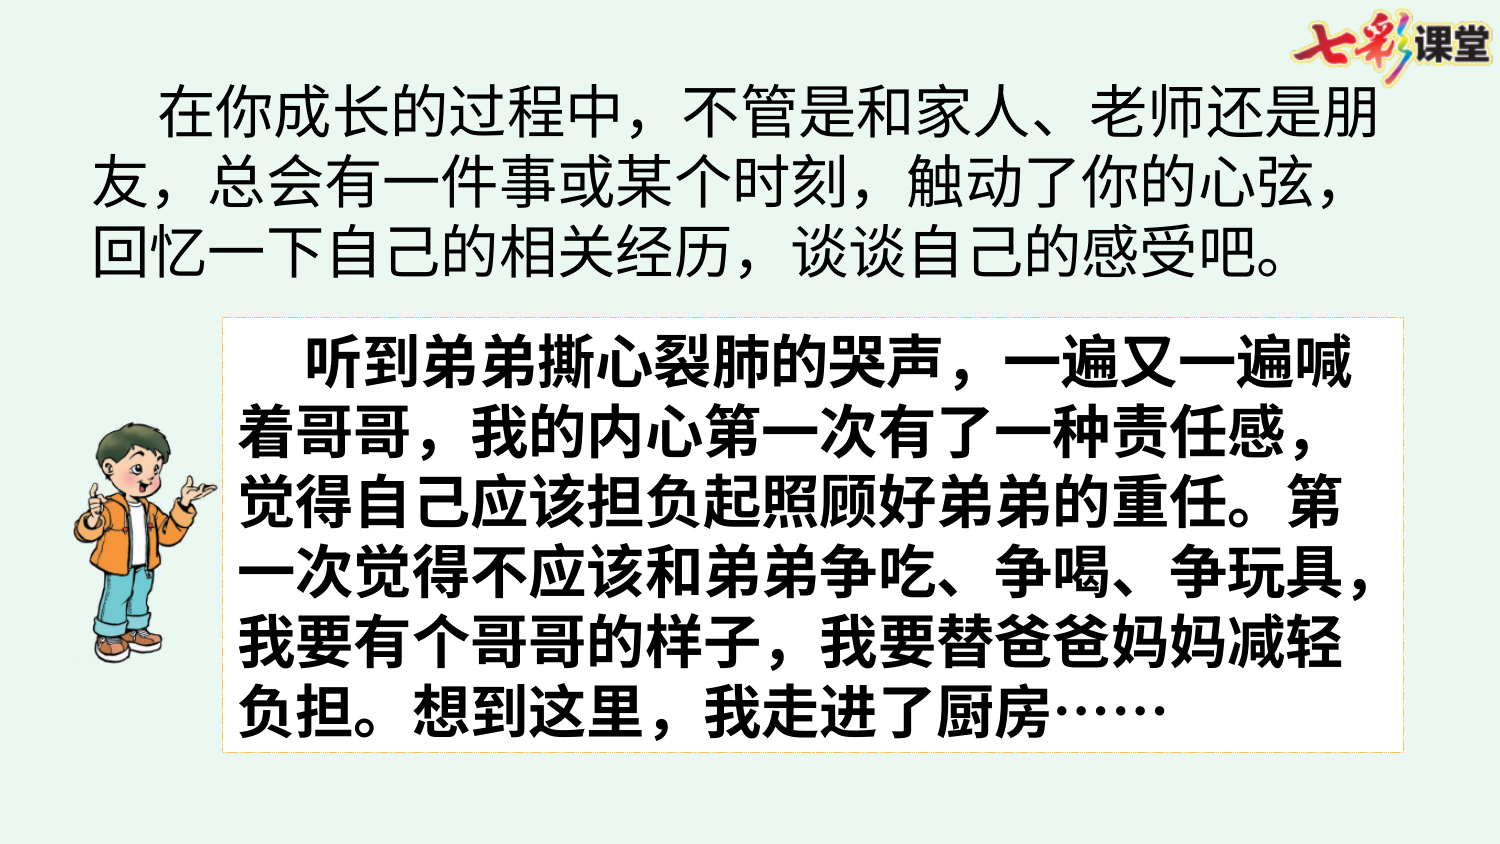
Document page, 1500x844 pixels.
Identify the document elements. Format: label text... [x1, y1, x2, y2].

text_box 在你成长的过程中，不管是和家人、老师还是朋友，总会有一件事或某个时刻，触动了你的心弦，回忆一下自己的相关经历，谈谈自己的感受吧。 [76, 67, 1400, 293]
picture [1289, 8, 1495, 89]
picture [71, 421, 221, 665]
text_box 听到弟弟撕心裂肺的哭声，一遍又一遍喊着哥哥，我的内心第一次有了一种责任感，觉得自己应该担负起照顾好弟弟的重任。第一次觉得不应该和弟弟争吃、争喝、争玩具，我要有个哥哥的样子，我要替爸爸妈妈减轻负担。想到这里，我走进了厨房…… [220, 315, 1406, 754]
